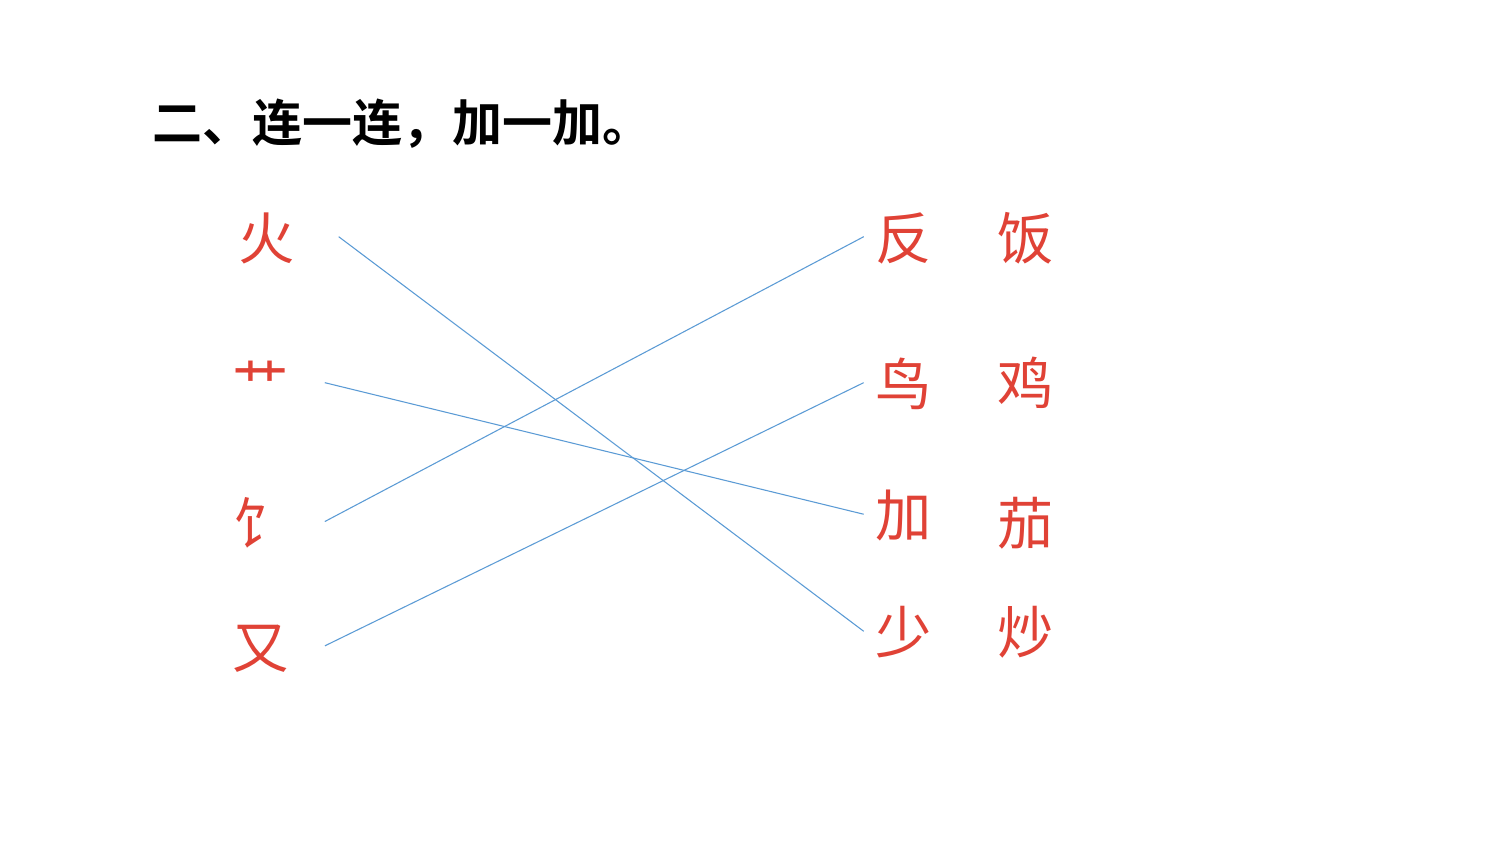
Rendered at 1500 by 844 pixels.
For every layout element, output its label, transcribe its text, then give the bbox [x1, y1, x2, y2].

text_box 反 [863, 197, 948, 277]
text_box 茄 [986, 482, 1070, 562]
text_box 鸟 [864, 343, 948, 423]
text_box 饣 [221, 482, 324, 561]
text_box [324, 237, 864, 382]
text_box 加 [864, 474, 948, 554]
text_box 火 [226, 197, 339, 277]
text_box 少 [863, 591, 948, 671]
text_box 炒 [986, 591, 1070, 671]
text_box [324, 382, 864, 647]
text_box 二、连一连，加一加。 [141, 85, 664, 157]
text_box 艹 [221, 343, 324, 423]
text_box 又 [221, 606, 325, 686]
text_box 鸡 [986, 342, 1070, 422]
text_box 饭 [986, 197, 1070, 277]
